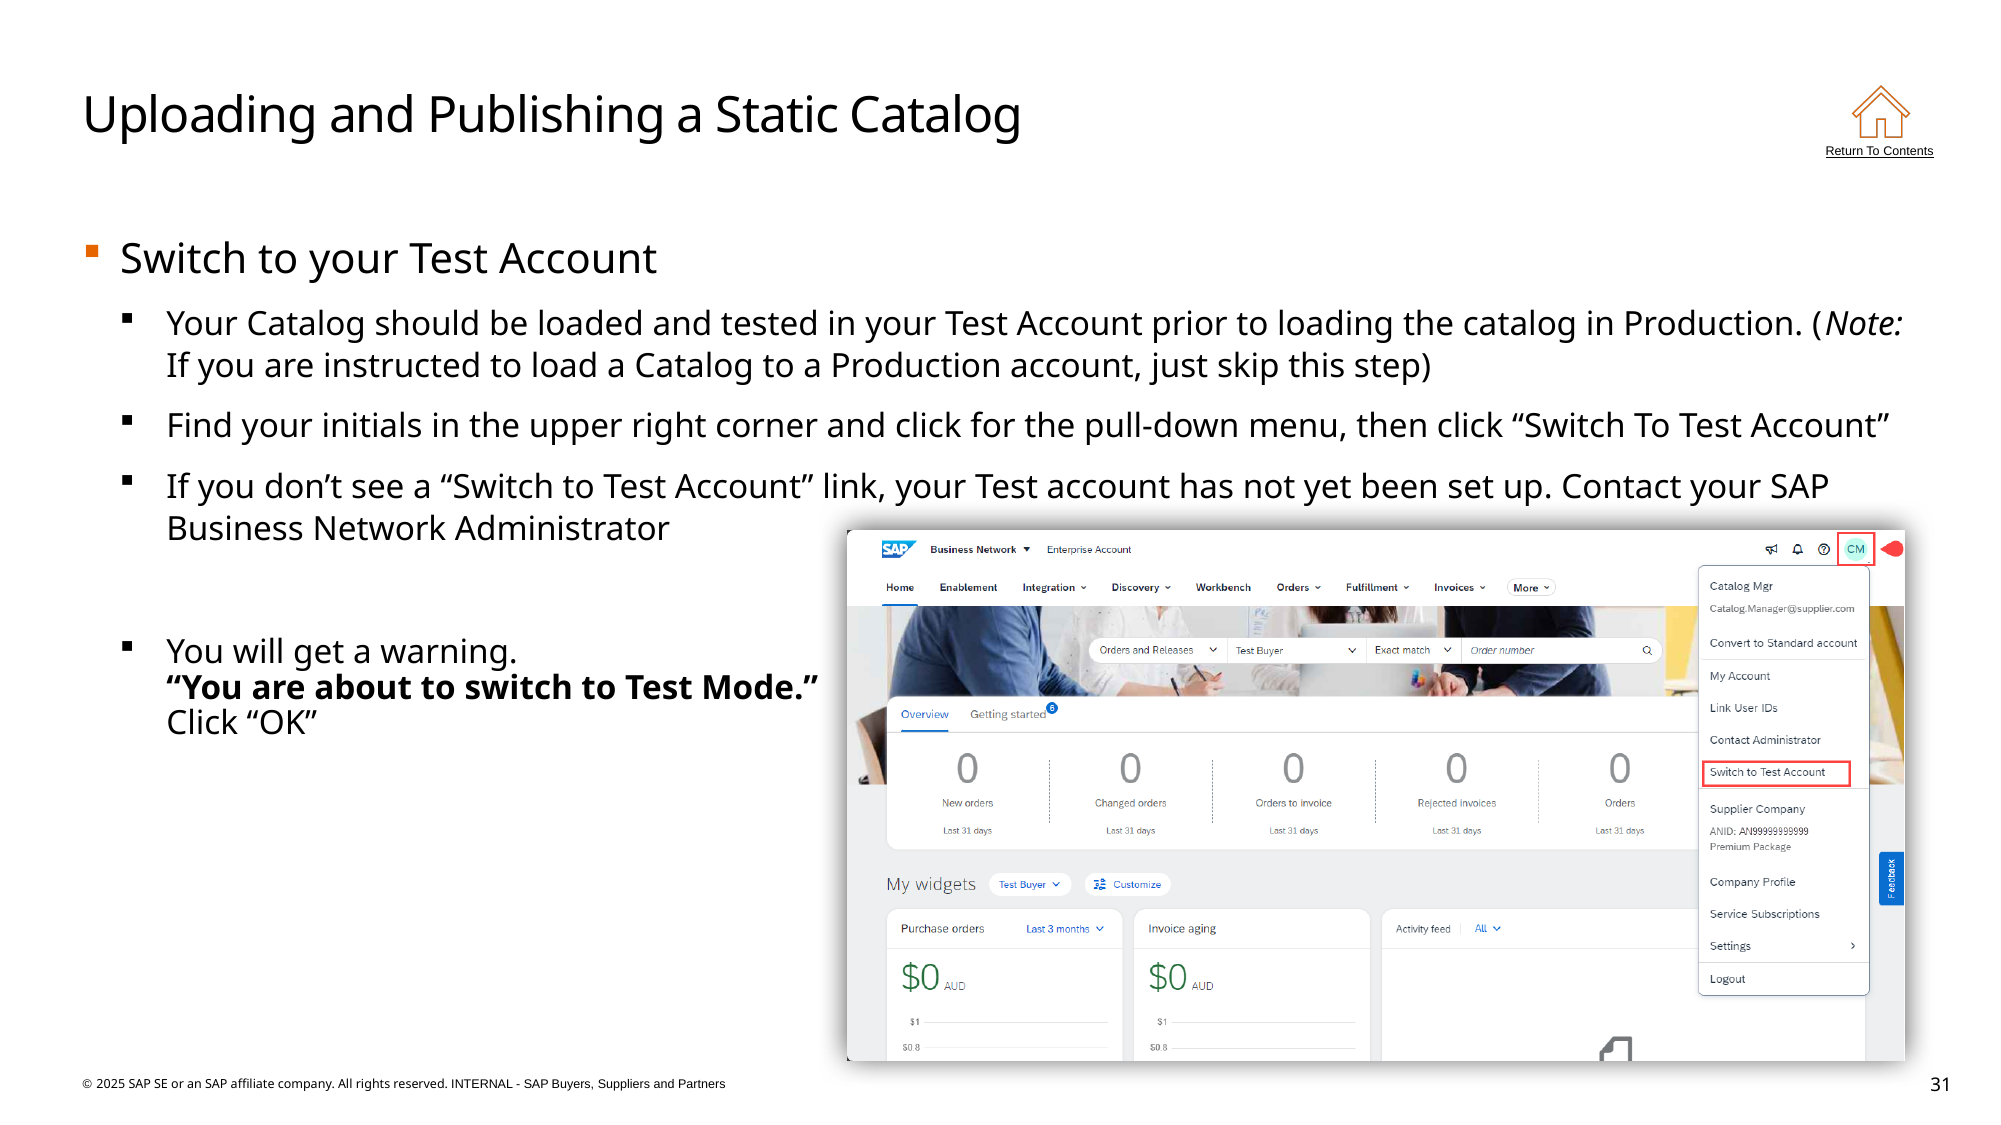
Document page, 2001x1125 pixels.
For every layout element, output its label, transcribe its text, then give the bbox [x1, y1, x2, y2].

title Uploading and Publishing a Static Catalog [82, 82, 1810, 144]
picture [1847, 76, 1915, 145]
picture [847, 529, 1906, 1061]
list Switch to your Test Account Your Catalog should be loaded and tested in your Test Account prior to loading the catalog in Production. (Note: If you are instructed to load a Catalog to a Production account, just skip this step) Find your initials in the upper right corner and click for the pull-down menu, then click “Switch To Test Account” If you don’t see a “Switch to Test Account” link, your Test account has not yet been set up. Contact your SAP Business Network Administrator You will get a warning. “You are about to switch to Test Mode.” Click “OK” [82, 234, 1905, 1008]
